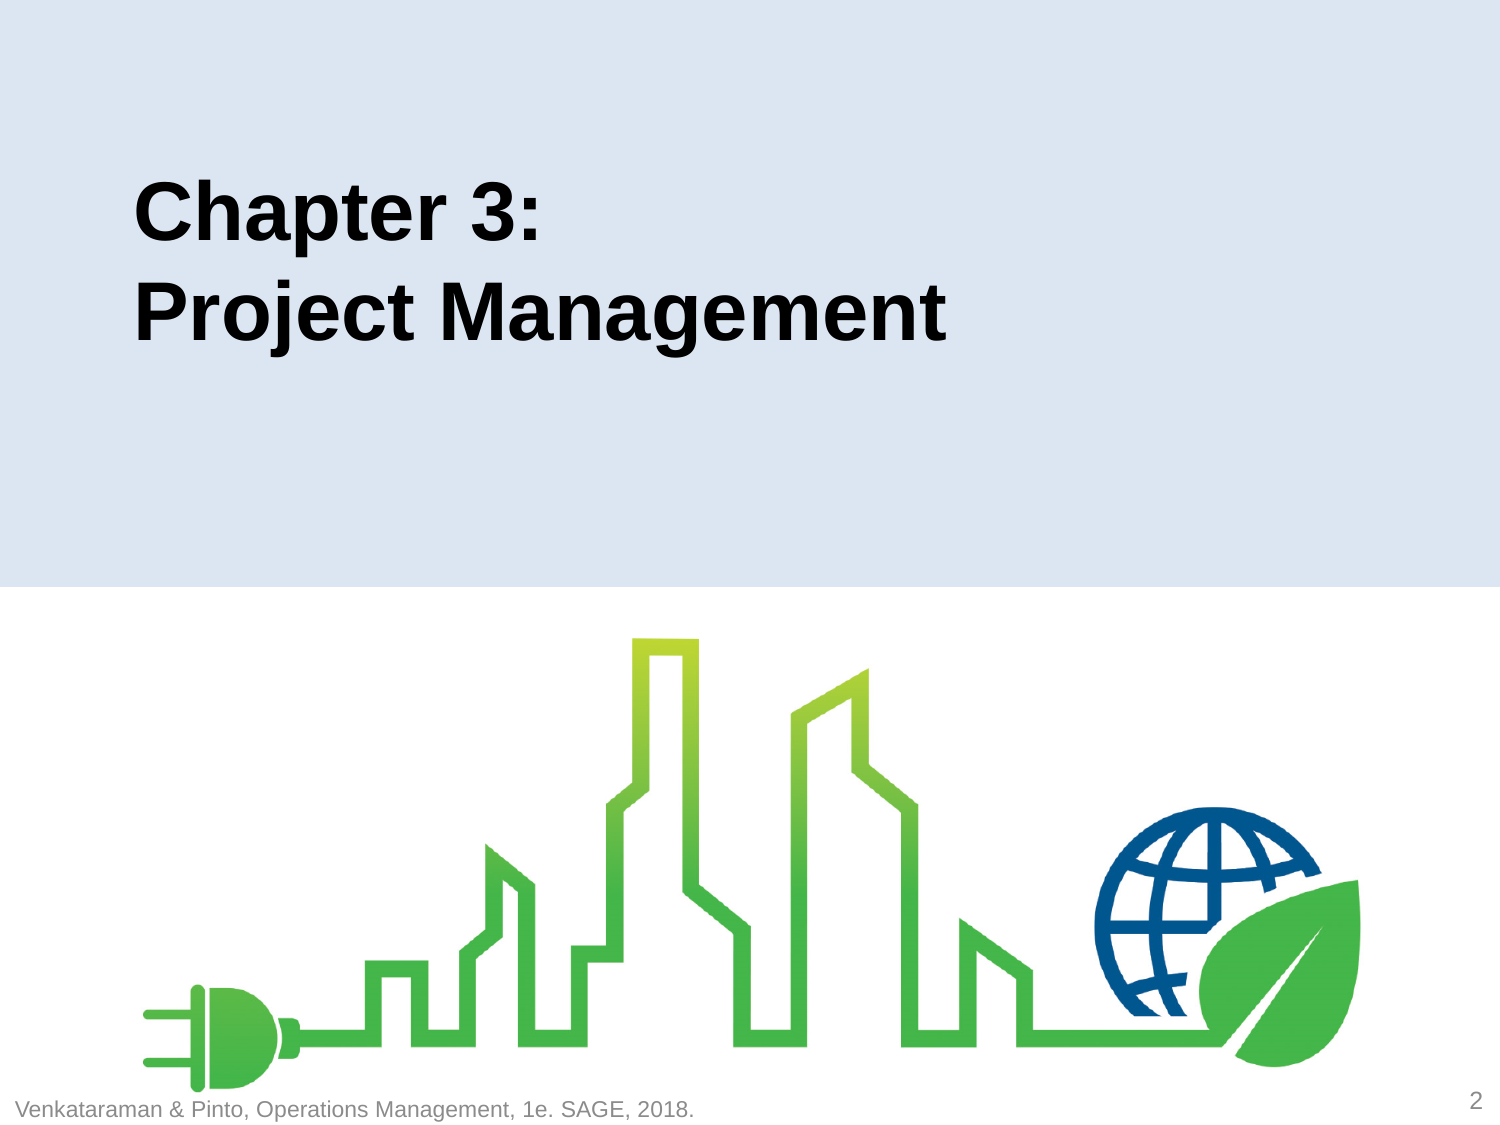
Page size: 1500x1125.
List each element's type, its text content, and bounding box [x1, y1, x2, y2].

title Chapter 3: Project Management [118, 149, 1394, 374]
footer Venkataraman & Pinto, Operations Management, 1e. SAGE, 2018. [0, 1087, 1194, 1125]
picture [0, 587, 1500, 1125]
slide_number 2 [1423, 1069, 1499, 1125]
